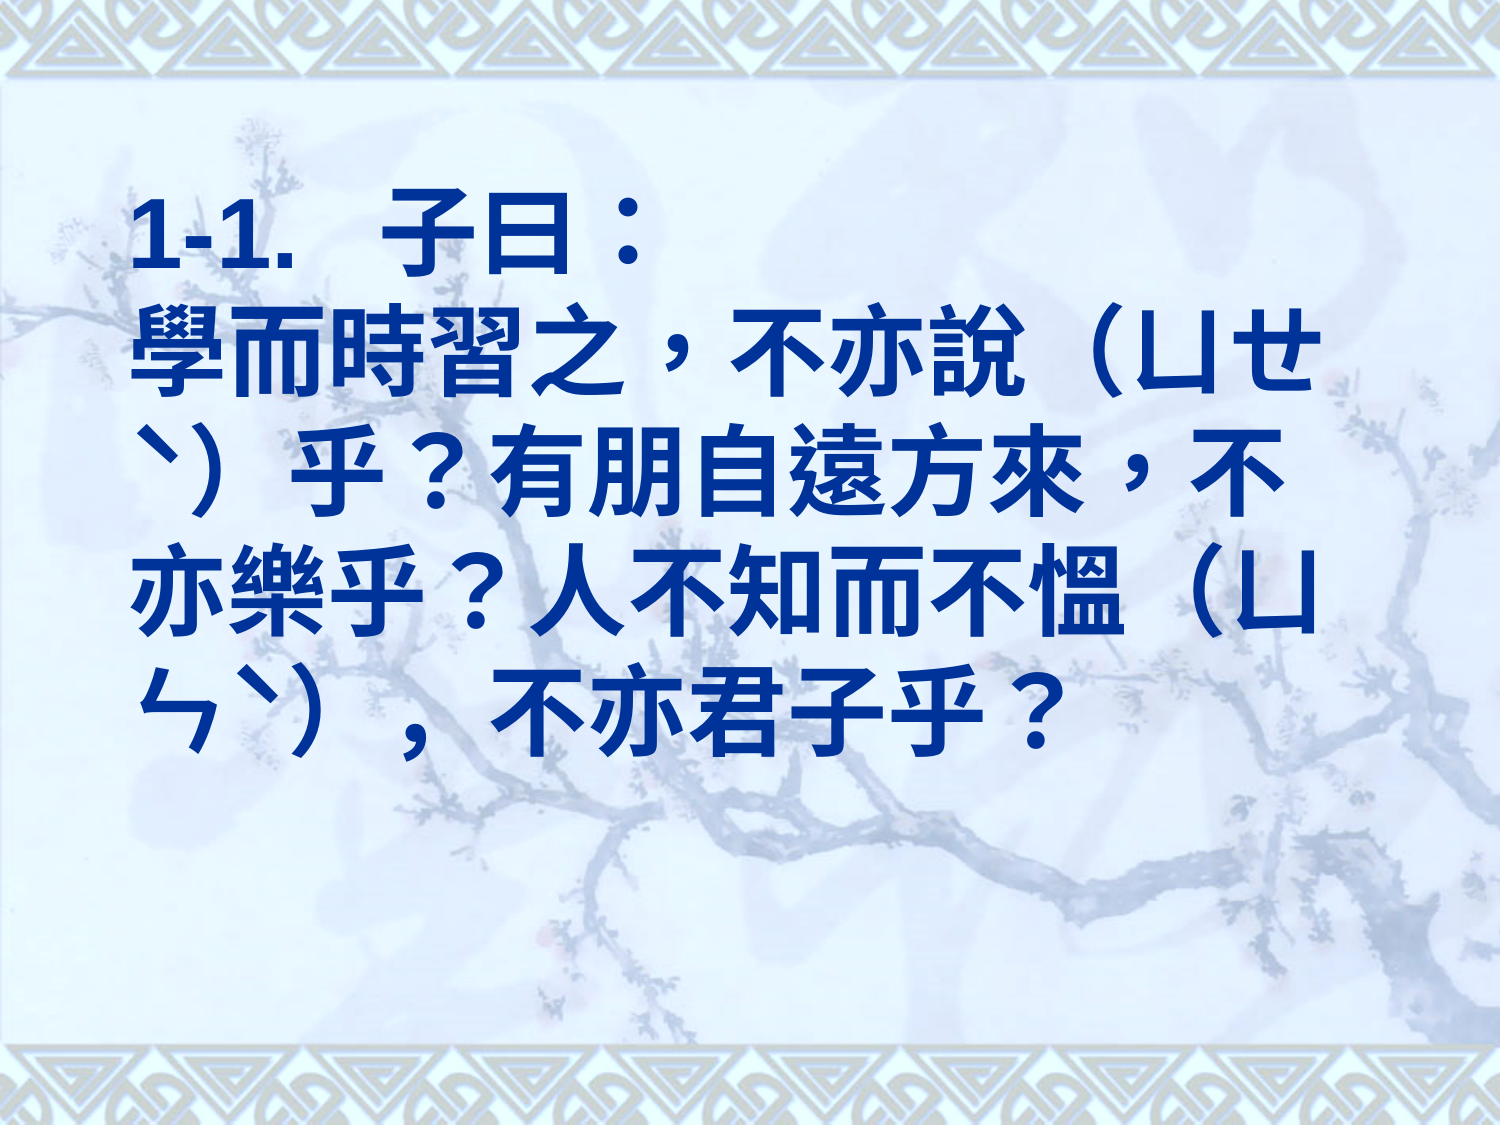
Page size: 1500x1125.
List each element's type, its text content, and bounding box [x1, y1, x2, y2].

title 1-1. 子曰： 學而時習之，不亦說（ㄩㄝˋ）乎？有朋自遠方來，不亦樂乎？人不知而不慍（ㄩㄣˋ），不亦君子乎？ [112, 375, 1388, 563]
picture [0, 0, 1500, 1125]
